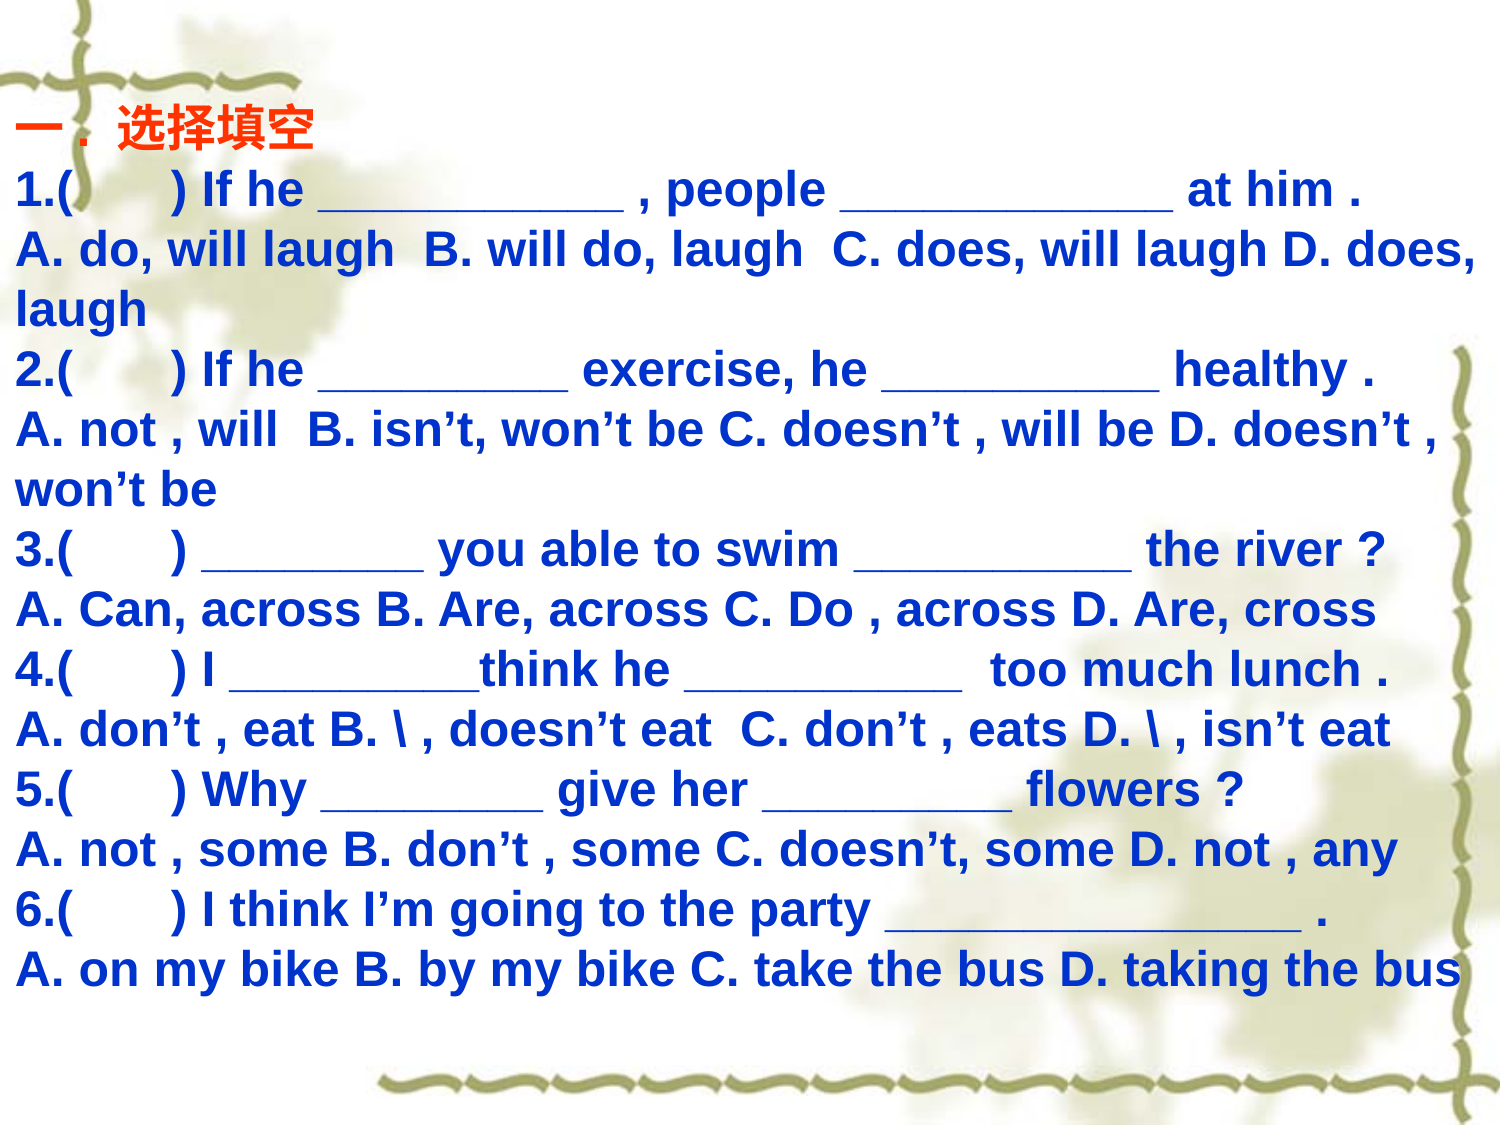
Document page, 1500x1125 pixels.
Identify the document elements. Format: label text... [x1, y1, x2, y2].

text_box 一. 选择填空 1.( ) If he ___________ , people ____________ at him . A. do, will laugh B. will do, laugh C. does, will laugh D. does, laugh 2.( ) If he _________ exercise, he __________ healthy . A. not , will B. isn’t, won’t be C. doesn’t , will be D. doesn’t , won’t be 3.( ) ________ you able to swim __________ the river ? A. Can, across B. Are, across C. Do , across D. Are, cross 4.( ) I _________think he __________ too much lunch . A. don’t , eat B. \ , doesn’t eat C. don’t , eats D. \ , isn’t eat 5.( ) Why ________ give her _________ flowers ? A. not , some B. don’t , some C. doesn’t, some D. not , any 6.( ) I think I’m going to the party _______________ . A. on my bike B. by my bike C. take the bus D. taking the bus [0, 89, 1500, 1065]
picture [0, 0, 1500, 89]
picture [0, 1065, 1500, 1125]
